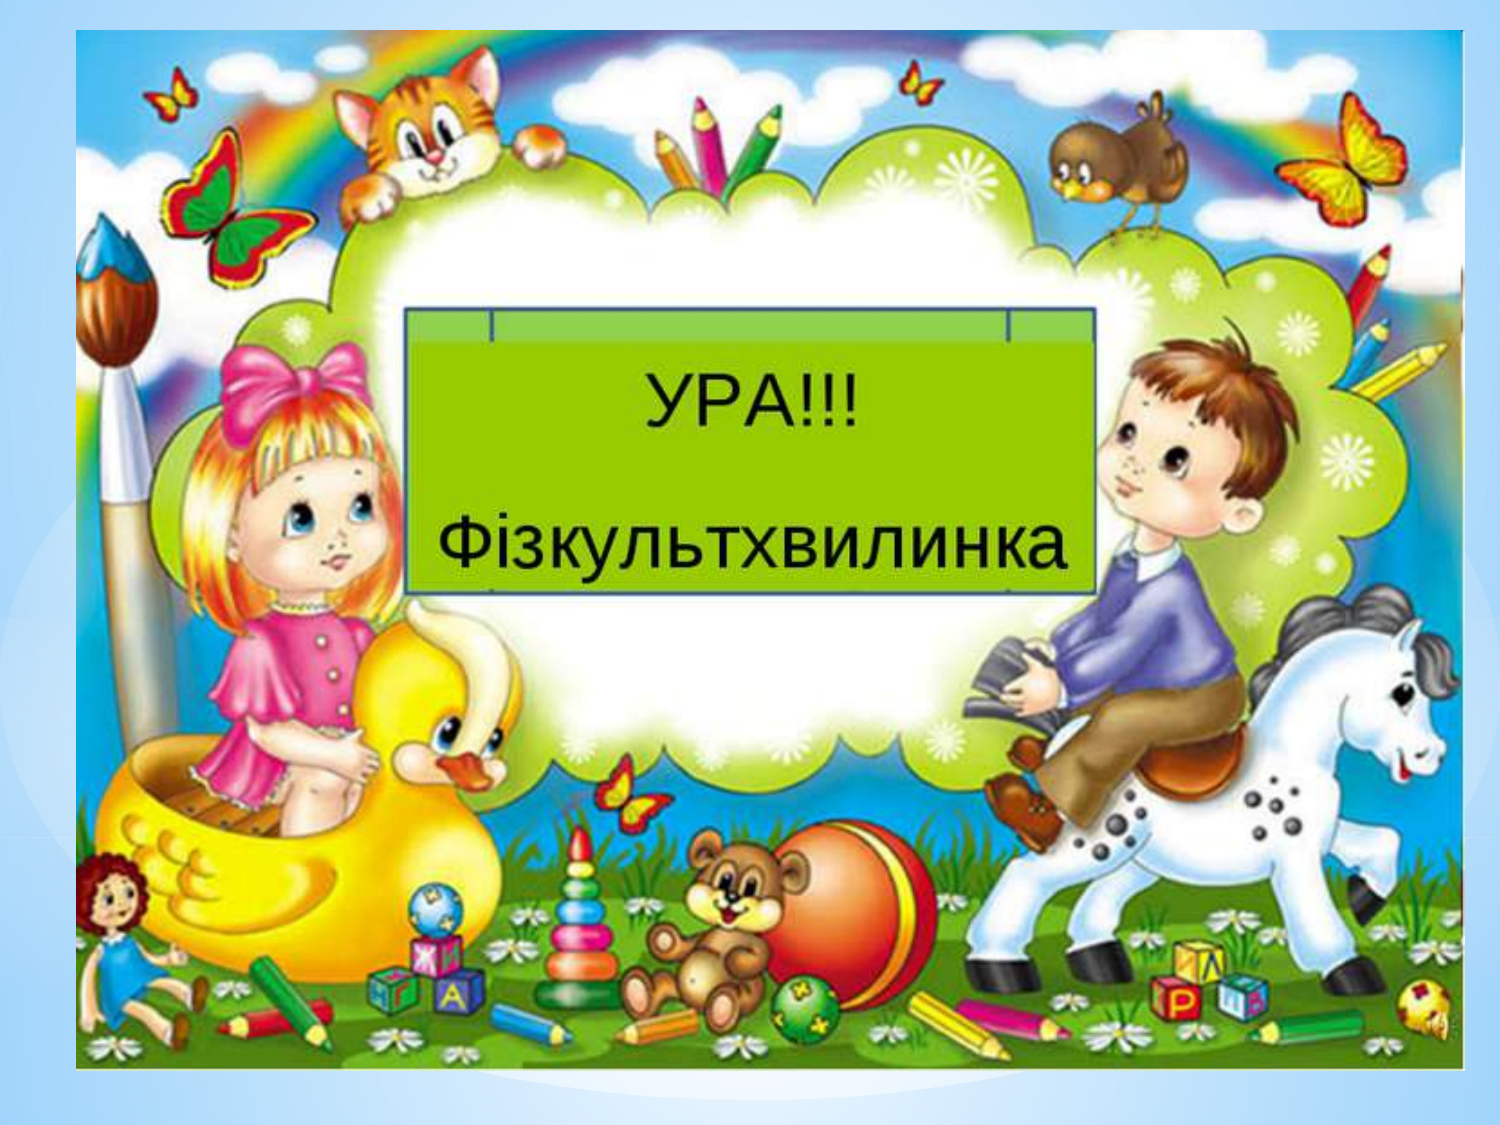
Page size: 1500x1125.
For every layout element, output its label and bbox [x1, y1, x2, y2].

picture [76, 30, 1465, 1072]
